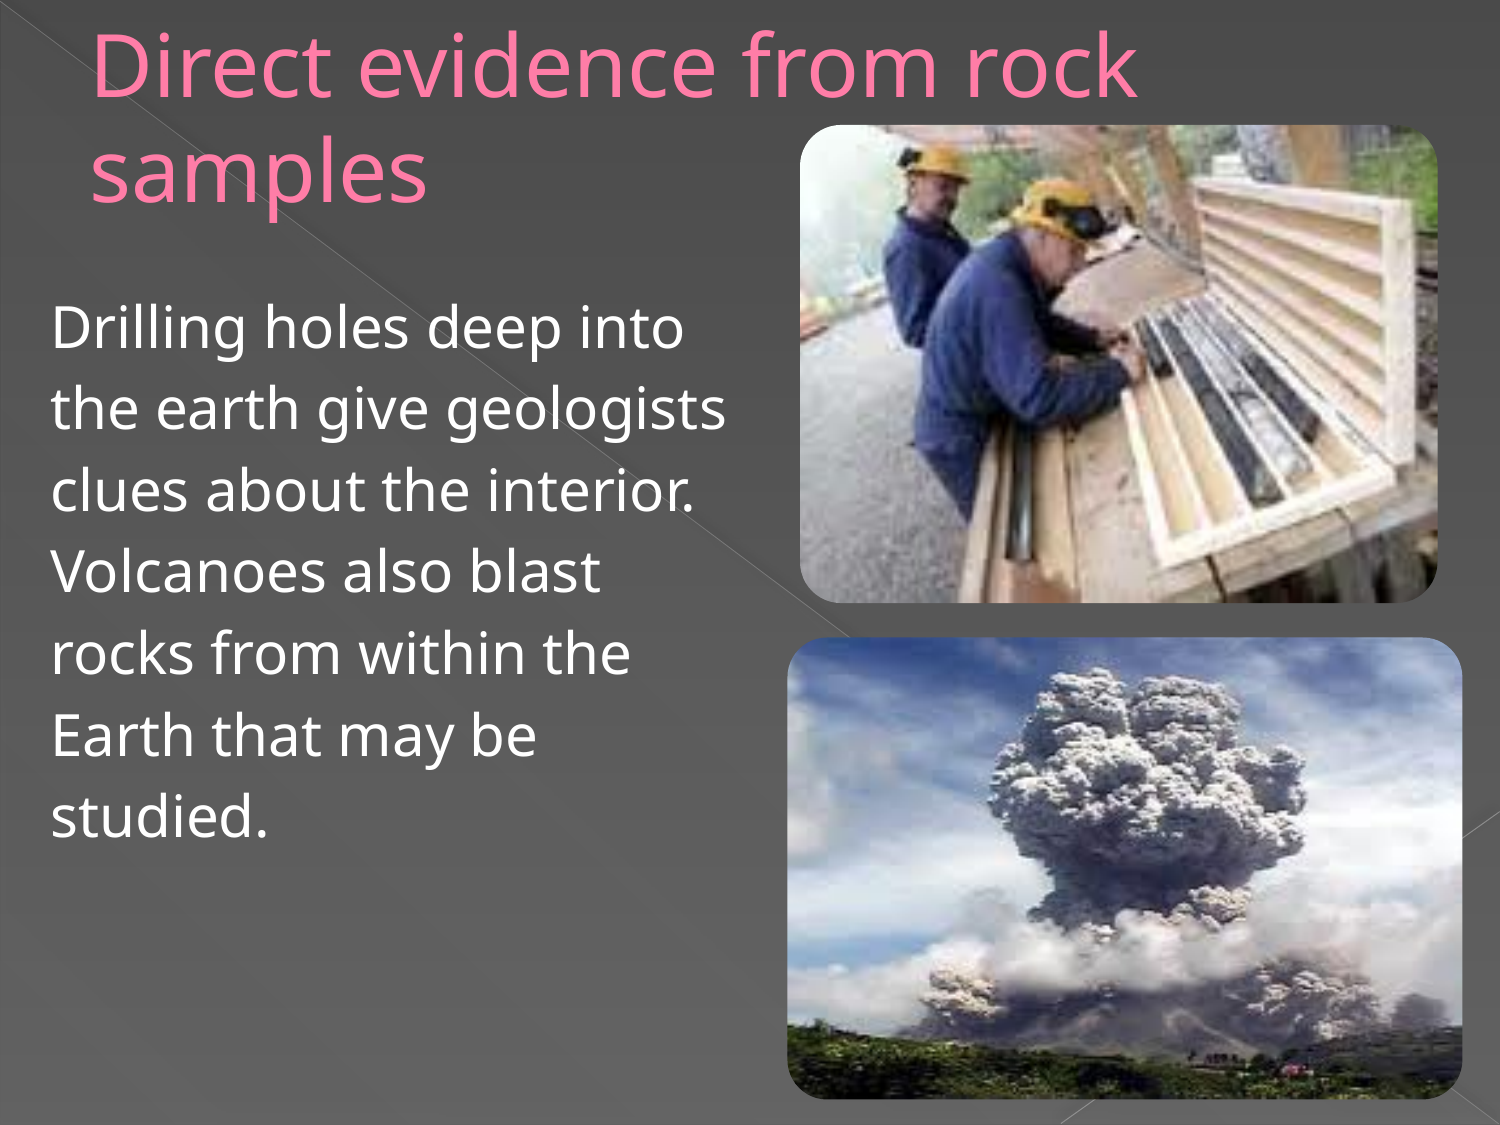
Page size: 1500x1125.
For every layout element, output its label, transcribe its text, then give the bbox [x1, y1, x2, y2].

title Direct evidence from rock samples [75, 0, 1425, 230]
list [799, 124, 1438, 604]
list Drilling holes deep into the earth give geologists clues about the interior. Volcanoes also blast rocks from within the Earth that may be studied. [24, 282, 788, 1025]
picture [787, 637, 1463, 1100]
